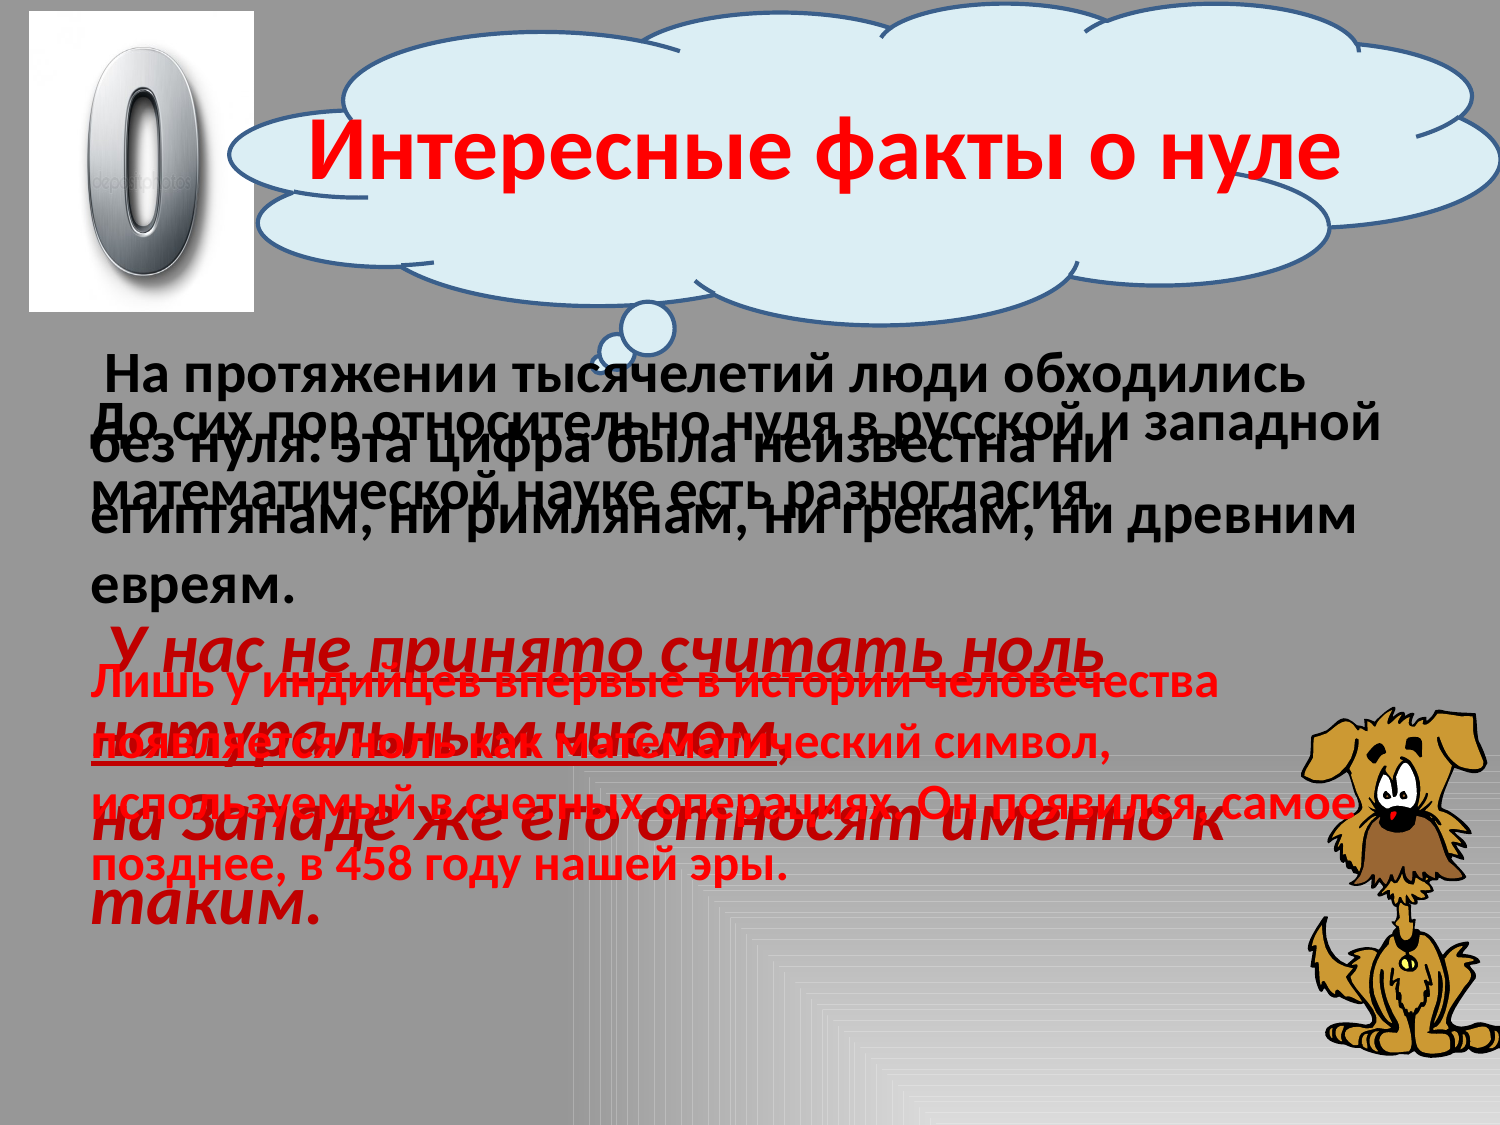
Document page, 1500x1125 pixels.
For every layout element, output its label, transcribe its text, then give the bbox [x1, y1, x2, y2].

text_box [259, 232, 1332, 323]
text_box До сих пор относительно нуля в русской и западной математической науке есть разногласия. У нас не принято считать ноль натуральным числом, на Западе же его относят именно к таким. [75, 917, 1295, 997]
text_box [389, 1, 1500, 219]
text_box На протяжении тысячелетий люди обходились без нуля: эта цифра была неизвестна ни египтянам, ни римлянам, ни грекам, ни древним евреям. Лишь у индийцев впервые в истории человечества появляется ноль как математический символ, используемый в счетных операциях. Он появился, самое позднее, в 458 году нашей эры. [75, 326, 1411, 917]
picture [29, 11, 255, 312]
title Интересные факты о нуле [259, 54, 1411, 232]
picture [1300, 692, 1500, 1059]
